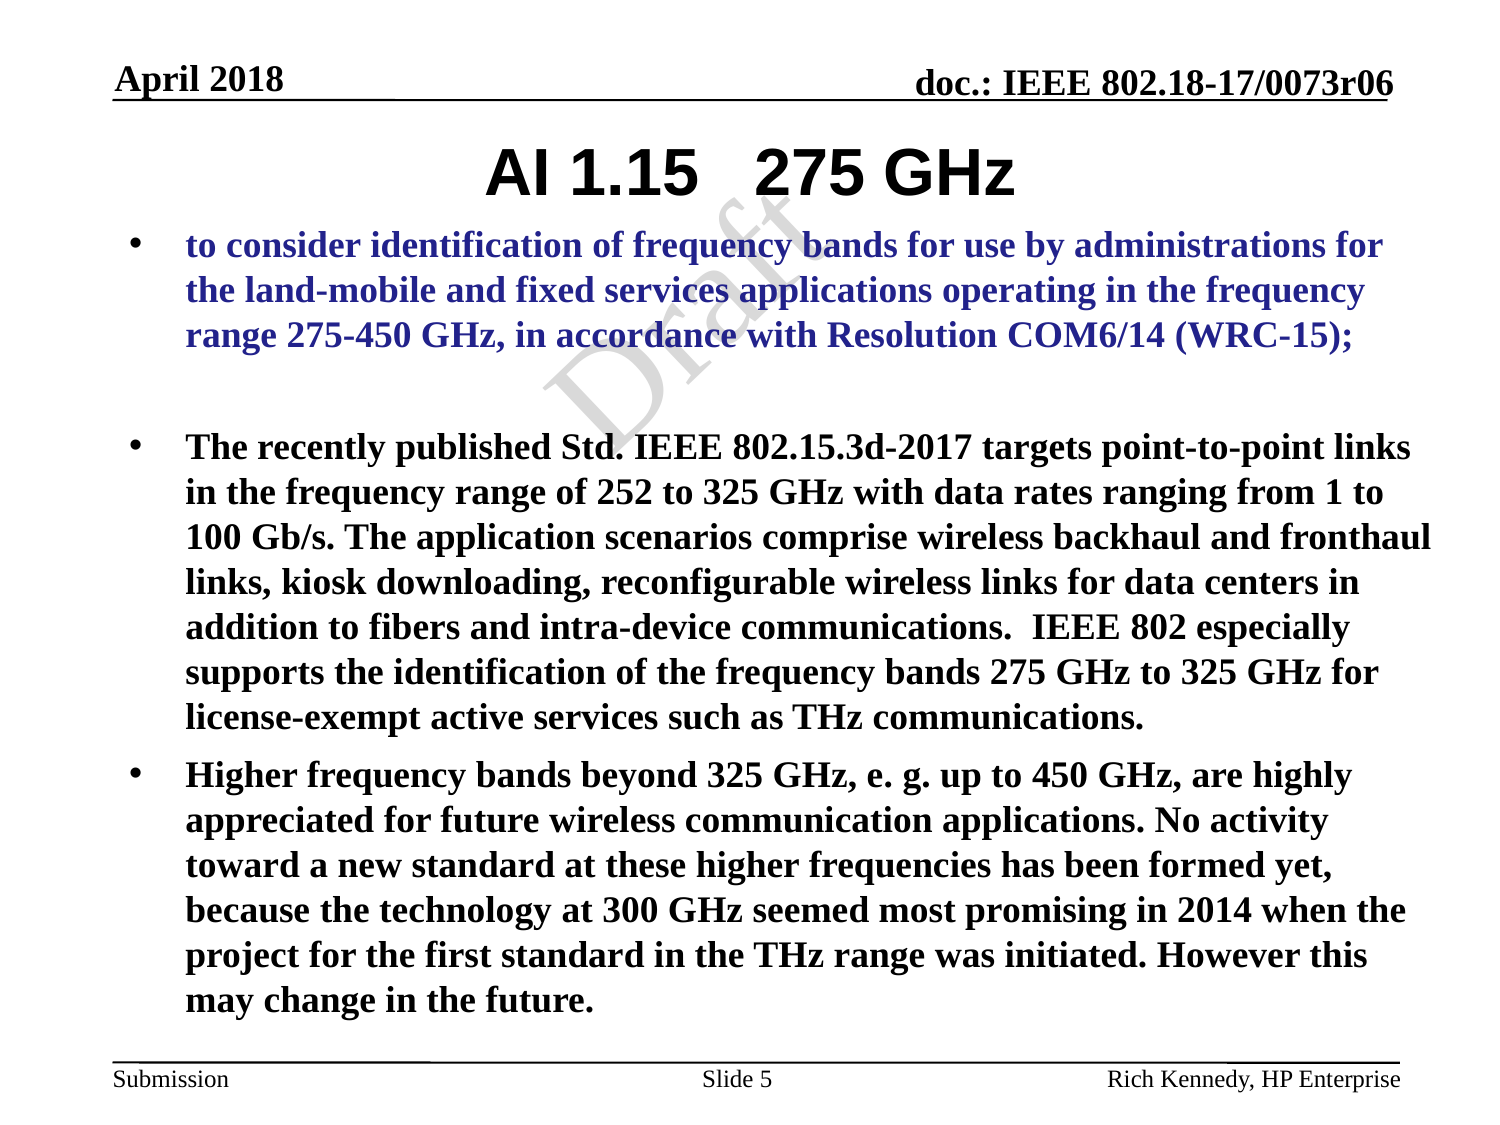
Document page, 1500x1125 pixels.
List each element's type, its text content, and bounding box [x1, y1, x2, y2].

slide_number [114, 54, 423, 100]
footer Rich Kennedy, HP Enterprise [878, 1061, 1402, 1093]
slide_number Slide 5 [674, 1061, 800, 1123]
list to consider identification of frequency bands for use by administrations for the land-mobile and fixed services applications operating in the frequency range 275-450 GHz, in accordance with Resolution COM6/14 (WRC-15); The recently published Std. IEEE 802.15.3d-2017 targets point-to-point links in the frequency range of 252 to 325 GHz with data rates ranging from 1 to 100 Gb/s. The application scenarios comprise wireless backhaul and fronthaul links, kiosk downloading, reconfigurable wireless links for data centers in addition to fibers and intra-device communications. IEEE 802 especially supports the identification of the frequency bands 275 GHz to 325 GHz for license-exempt active services such as THz communications. Higher frequency bands beyond 325 GHz, e. g. up to 450 GHz, are highly appreciated for future wireless communication applications. No activity toward a new standard at these higher frequencies has been formed yet, because the technology at 300 GHz seemed most promising in 2014 when the project for the first standard in the THz range was initiated. However this may change in the future. [113, 212, 1452, 888]
title AI 1.15 275 GHz [113, 99, 1390, 212]
